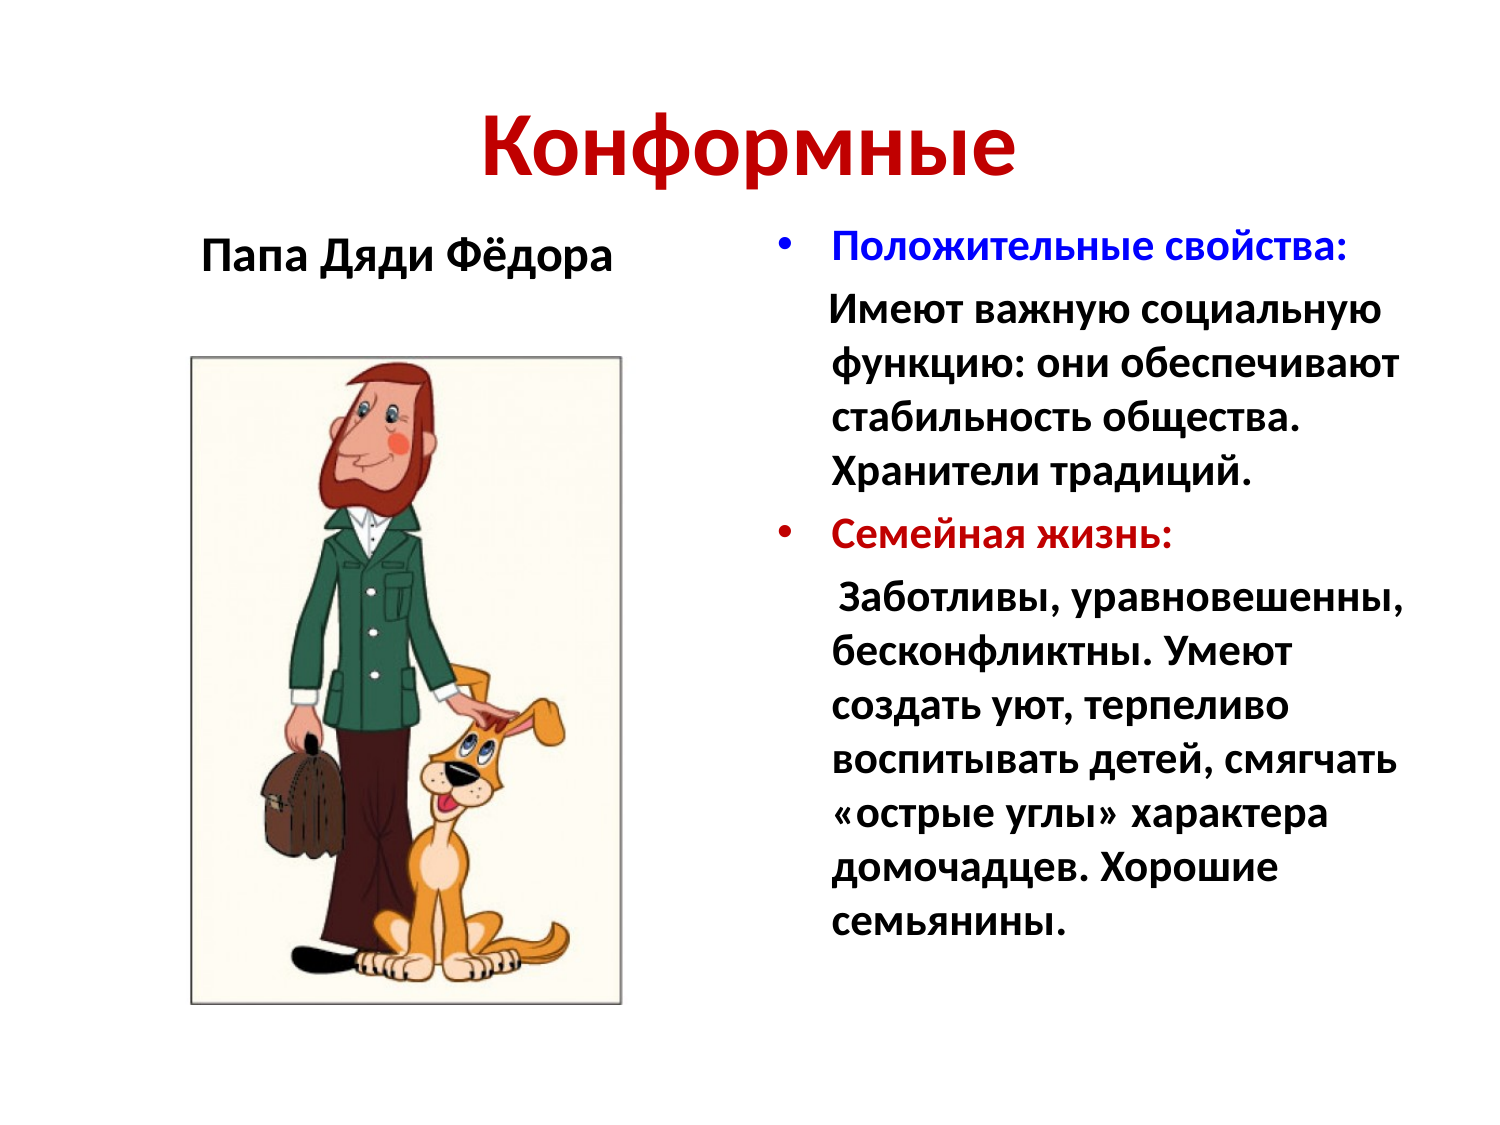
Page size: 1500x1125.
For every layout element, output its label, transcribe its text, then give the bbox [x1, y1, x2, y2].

list Папа Дяди Фёдора [76, 184, 740, 290]
title Конформные [75, 45, 1425, 233]
list Положительные свойства: Имеют важную социальную функцию: они обеспечивают стабильность общества. Хранители традиций. Семейная жизнь: Заботливы, уравновешенны, бесконфликтны. Умеют создать уют, терпеливо воспитывать детей, смягчать «острые углы» характера домочадцев. Хорошие семьянины. [761, 208, 1425, 1005]
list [81, 356, 731, 1006]
